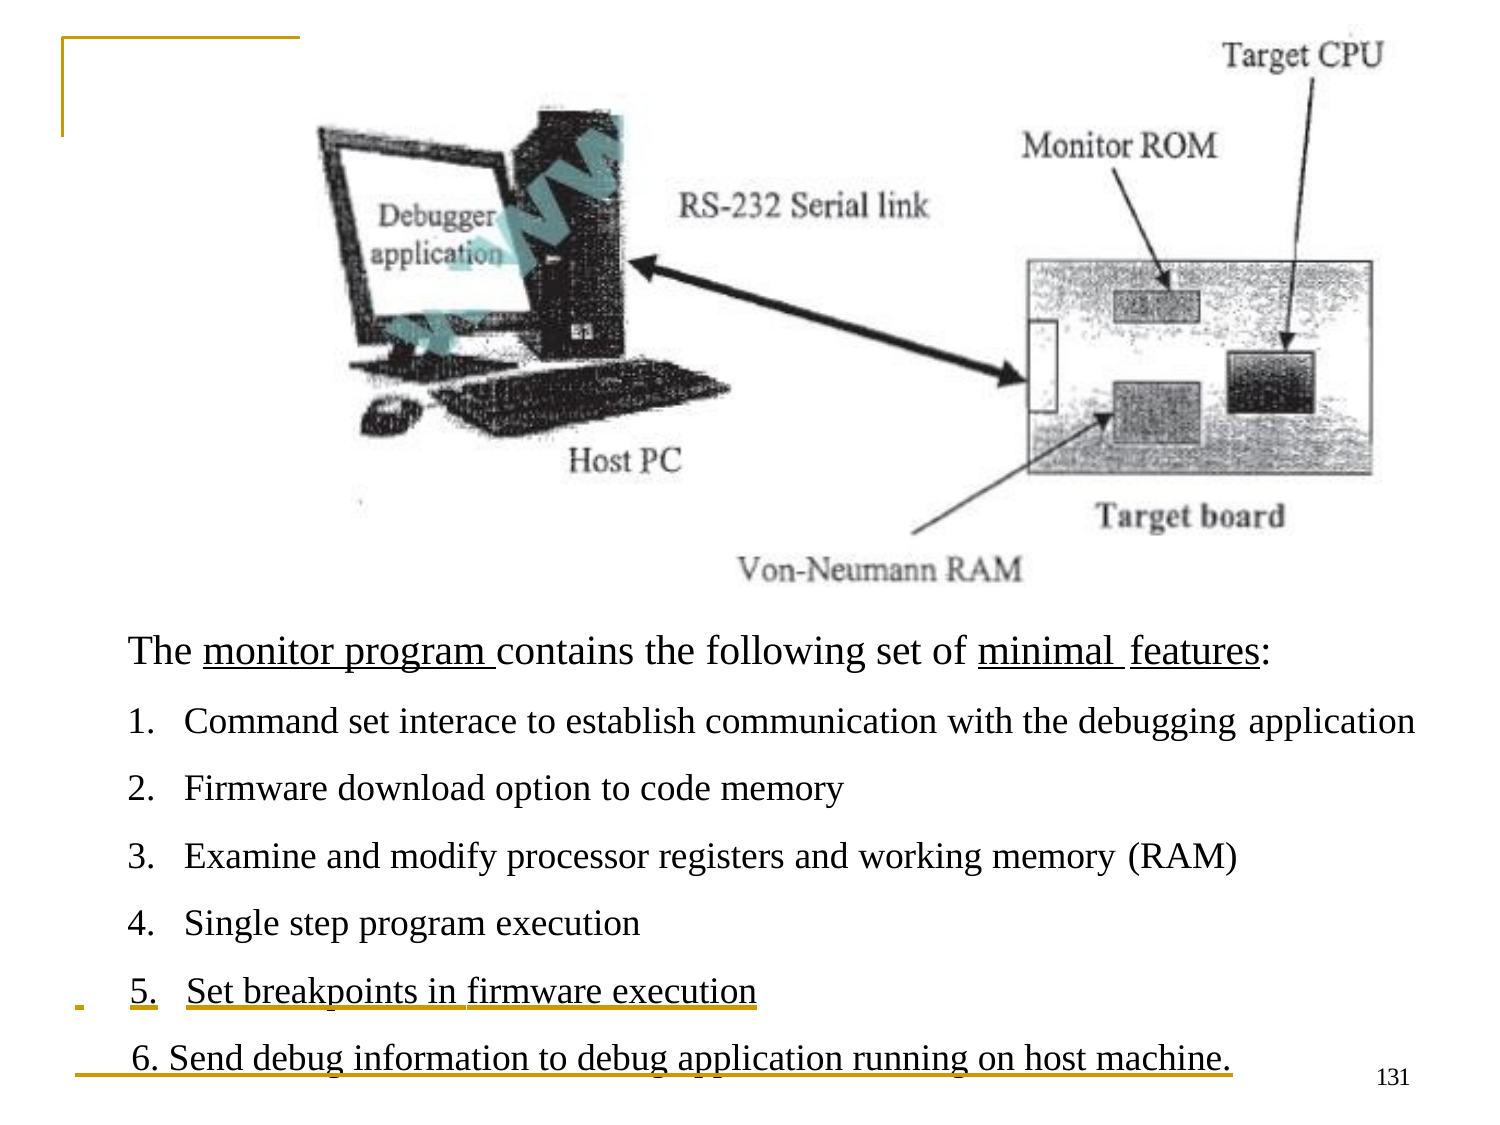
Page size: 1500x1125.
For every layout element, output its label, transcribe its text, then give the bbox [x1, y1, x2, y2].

text_box [299, 24, 1413, 600]
text_box The monitor program contains the following set of minimal features: Command set interace to establish communication with the debugging application Firmware download option to code memory Examine and modify processor registers and working memory (RAM) Single step program execution 5. Set breakpoints in firmware execution 6. Send debug information to debug application running on host machine. [72, 595, 1428, 1079]
text_box 131 [1373, 1079, 1413, 1090]
text_box [62, 37, 299, 138]
